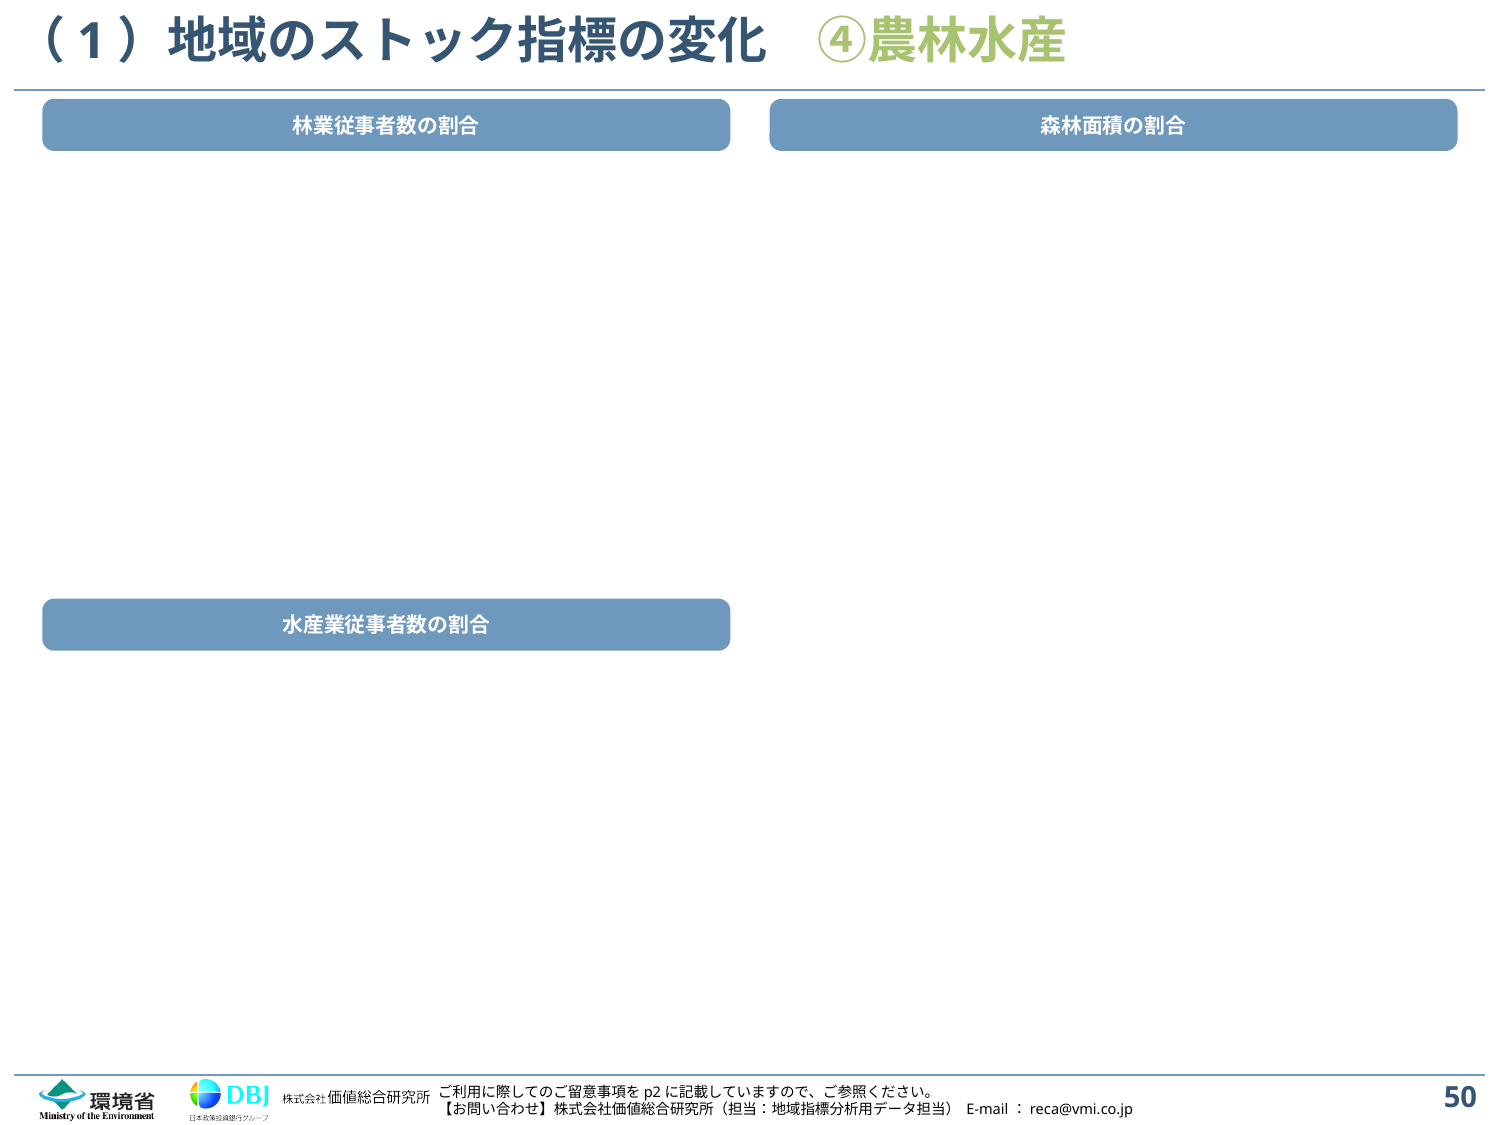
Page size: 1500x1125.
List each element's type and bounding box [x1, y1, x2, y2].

title [0, 0, 1500, 87]
slide_number [1427, 1070, 1493, 1112]
picture [36, 1079, 157, 1124]
text_box [769, 98, 1458, 151]
picture [186, 1076, 434, 1125]
text_box [42, 598, 731, 651]
text_box [42, 98, 731, 151]
